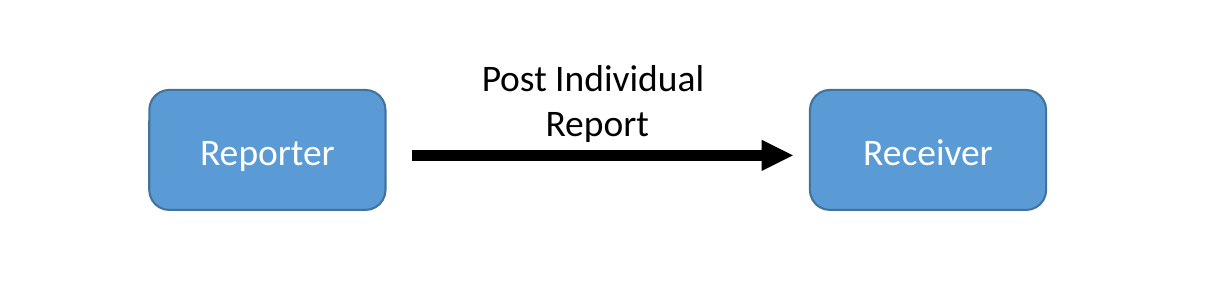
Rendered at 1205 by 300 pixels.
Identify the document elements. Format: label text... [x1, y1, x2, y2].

text_box Reporter [148, 88, 387, 211]
text_box Receiver [808, 88, 1048, 211]
text_box Post Individual Report [449, 46, 745, 152]
